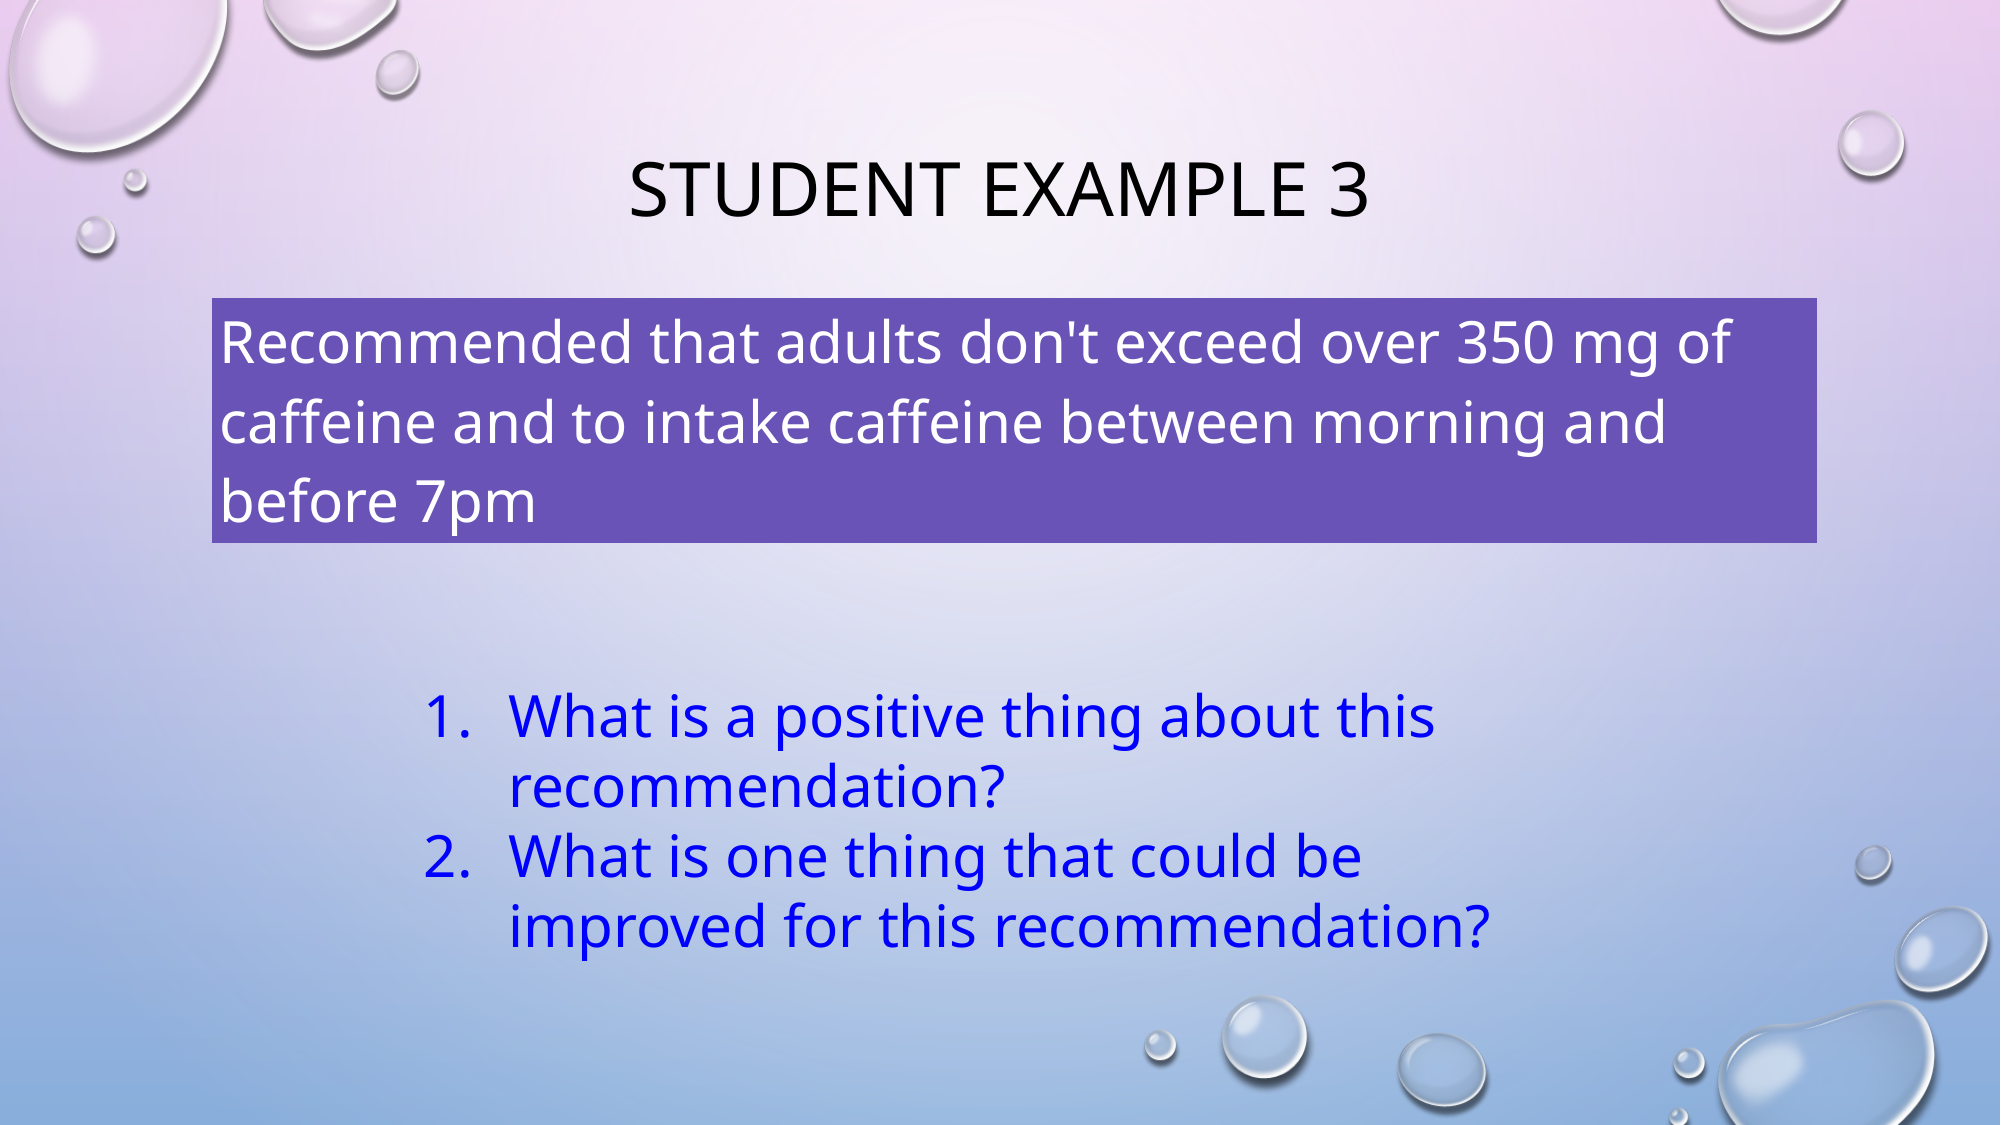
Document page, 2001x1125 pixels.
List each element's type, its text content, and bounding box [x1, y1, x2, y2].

picture [0, 0, 2000, 1125]
table_header Recommended that adults don't exceed over 350 mg of caffeine and to intake caffeine between morning and before 7pm [212, 298, 1817, 543]
title Student example 3 [149, 108, 1851, 277]
text_box What is a positive thing about this recommendation? What is one thing that could be improved for this recommendation? [408, 671, 1551, 967]
